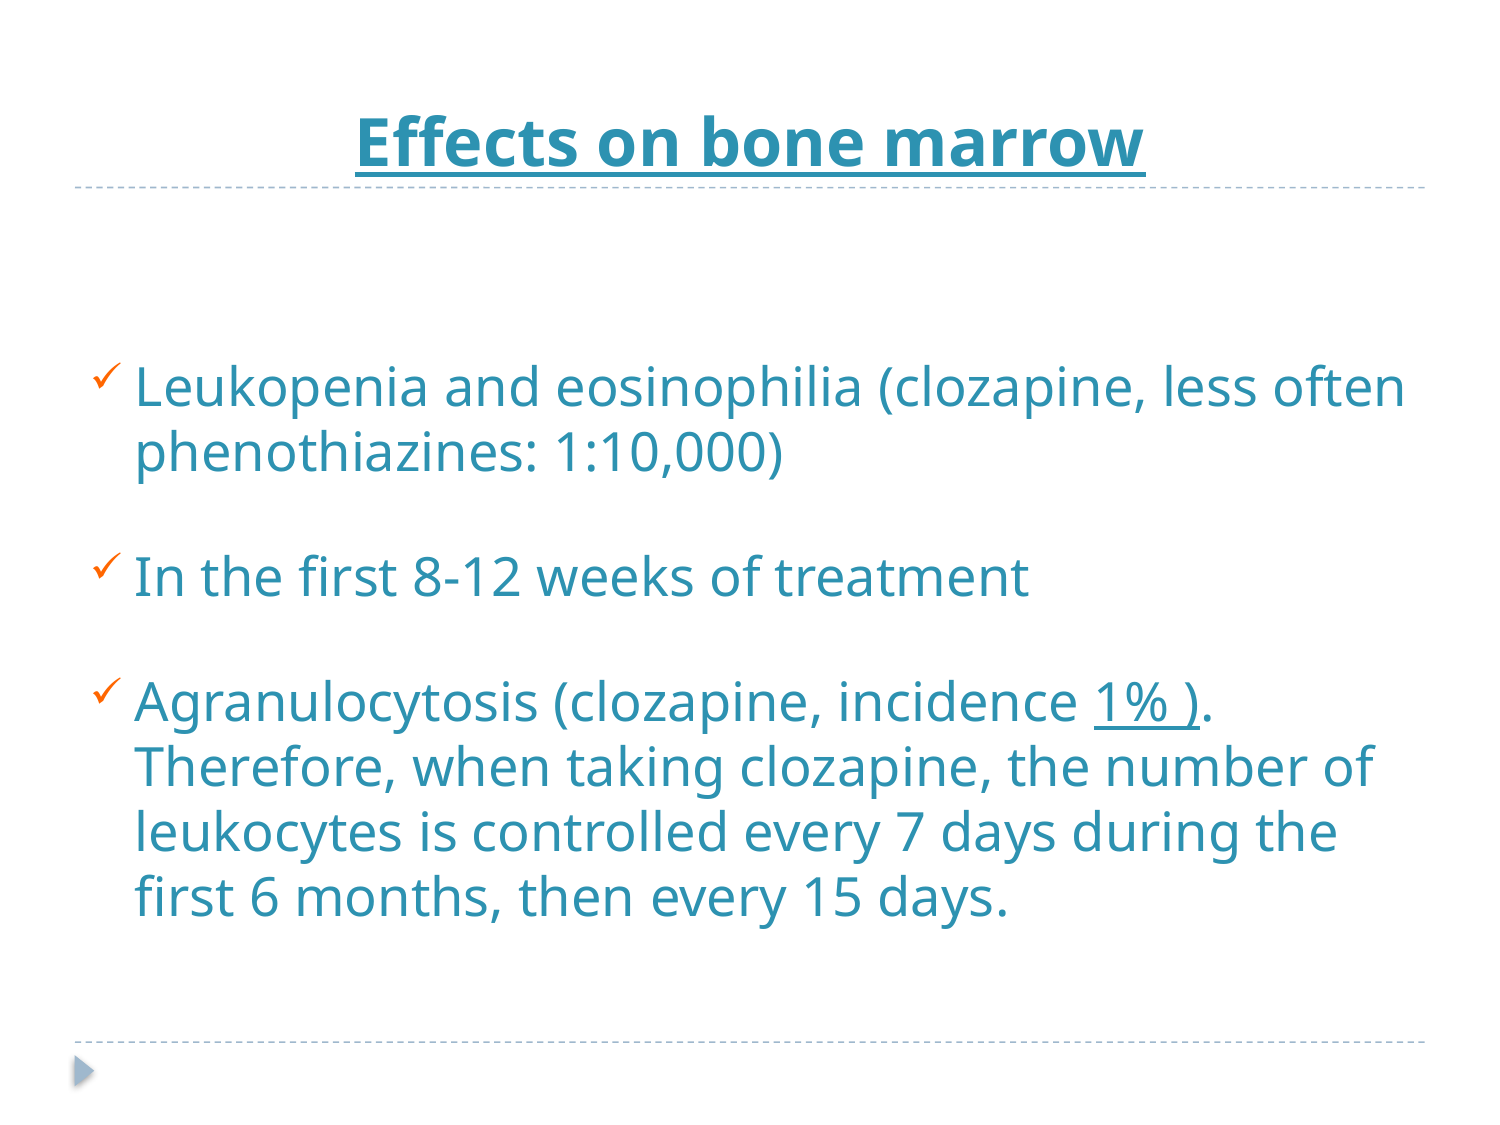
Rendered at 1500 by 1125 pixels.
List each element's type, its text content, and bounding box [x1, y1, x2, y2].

list Leukopenia and eosinophilia (clozapine, less often phenothiazines: 1:10,000) In the first 8-12 weeks of treatment Agranulocytosis (clozapine, incidence 1% ). Therefore, when taking clozapine, the number of leukocytes is controlled every 7 days during the first 6 months, then every 15 days. [75, 200, 1425, 1010]
title Effects on bone marrow [75, 24, 1425, 188]
